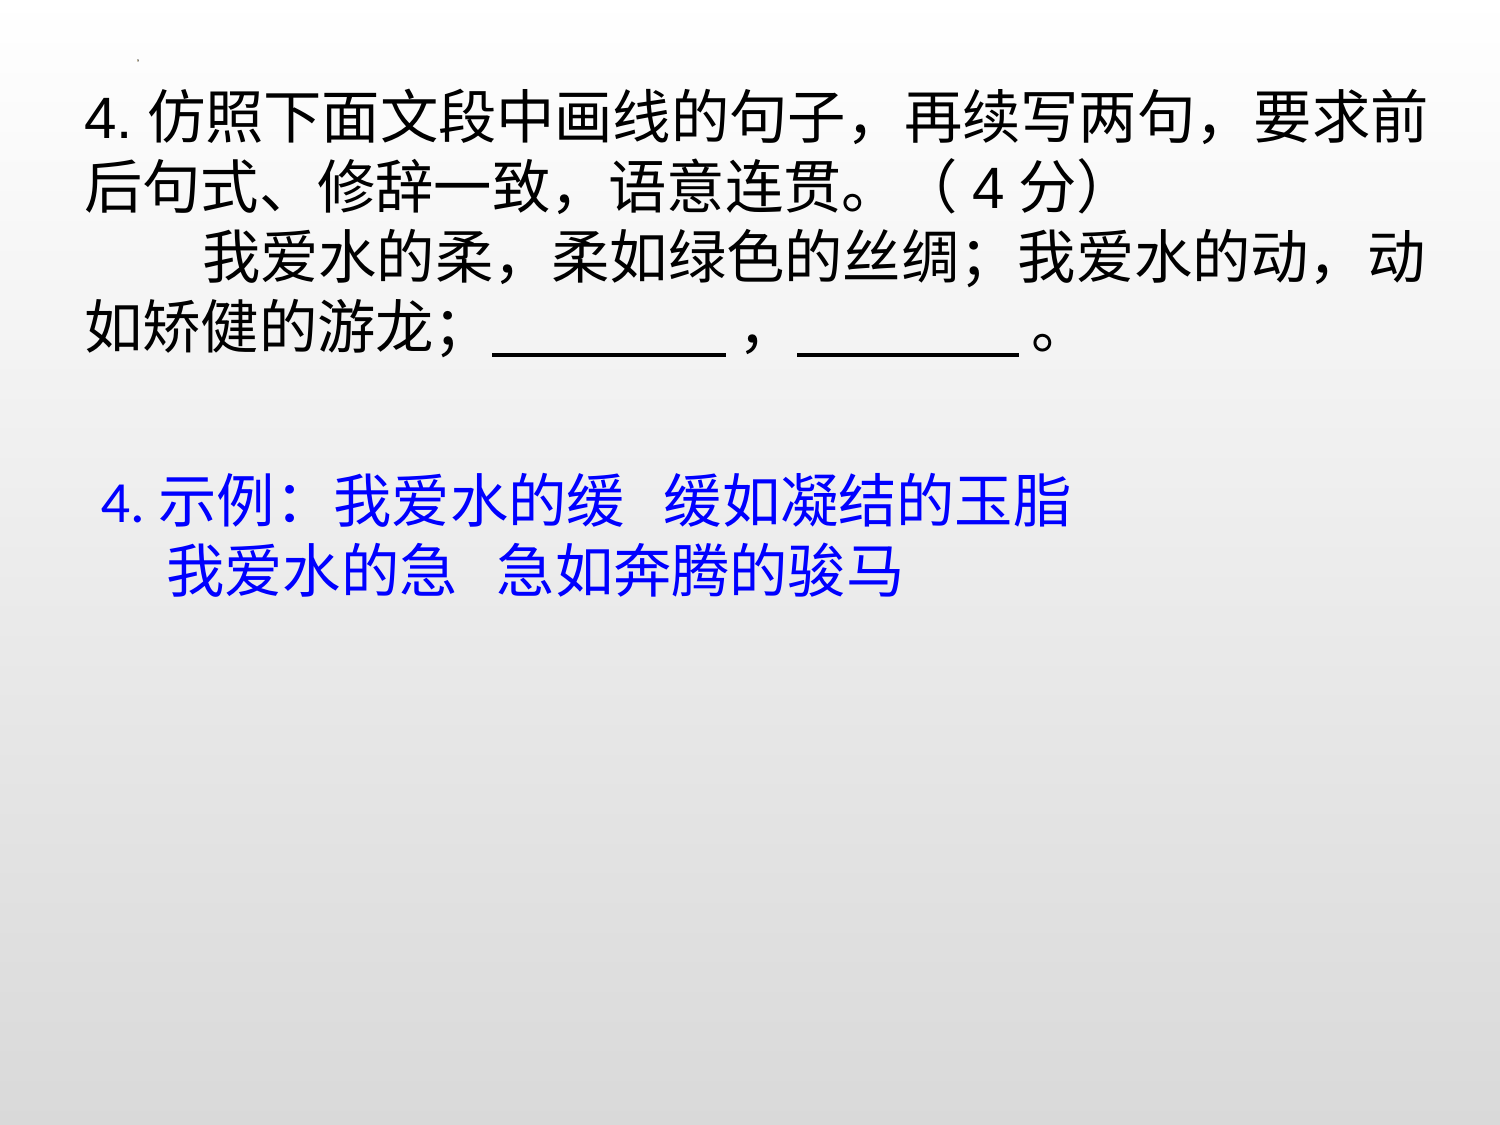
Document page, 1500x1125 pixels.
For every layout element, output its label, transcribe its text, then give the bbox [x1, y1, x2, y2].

text_box 4.仿照下面文段中画线的句子，再续写两句，要求前后句式、修辞一致，语意连贯。（4分） 我爱水的柔，柔如绿色的丝绸；我爱水的动，动如矫健的游龙； ， 。 [69, 73, 1479, 368]
text_box 4.示例：我爱水的缓 缓如凝结的玉脂 我爱水的急 急如奔腾的骏马 [85, 457, 1414, 612]
